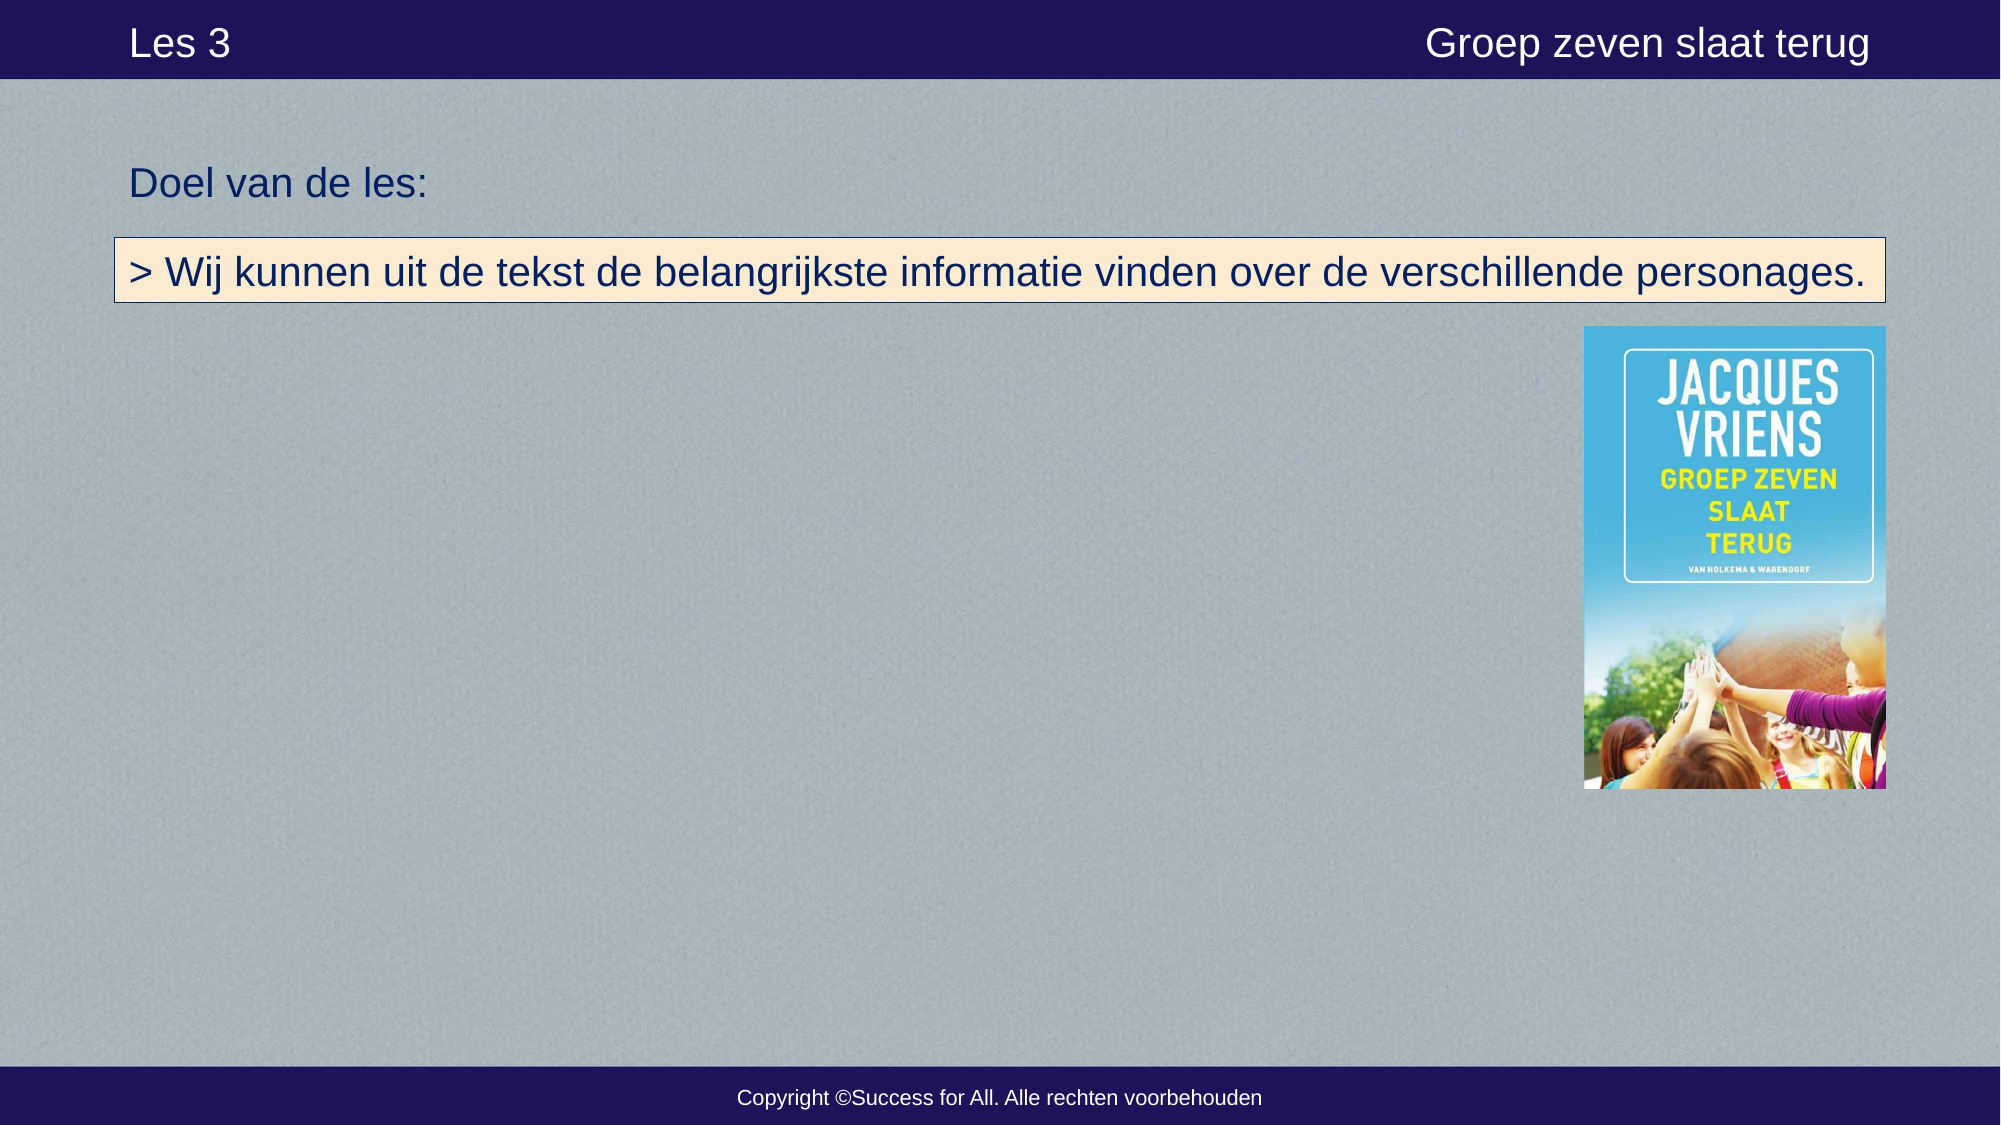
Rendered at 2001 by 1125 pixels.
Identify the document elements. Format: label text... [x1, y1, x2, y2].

text_box Copyright ©Success for All. Alle rechten voorbehouden [0, 1076, 2000, 1125]
text_box Groep zeven slaat terug [999, 8, 1886, 73]
text_box > Wij kunnen uit de tekst de belangrijkste informatie vinden over de verschillende personages. [114, 237, 1886, 303]
text_box Les 3 [114, 8, 354, 73]
text_box Doel van de les: [113, 148, 1635, 214]
picture [0, 0, 2001, 1125]
